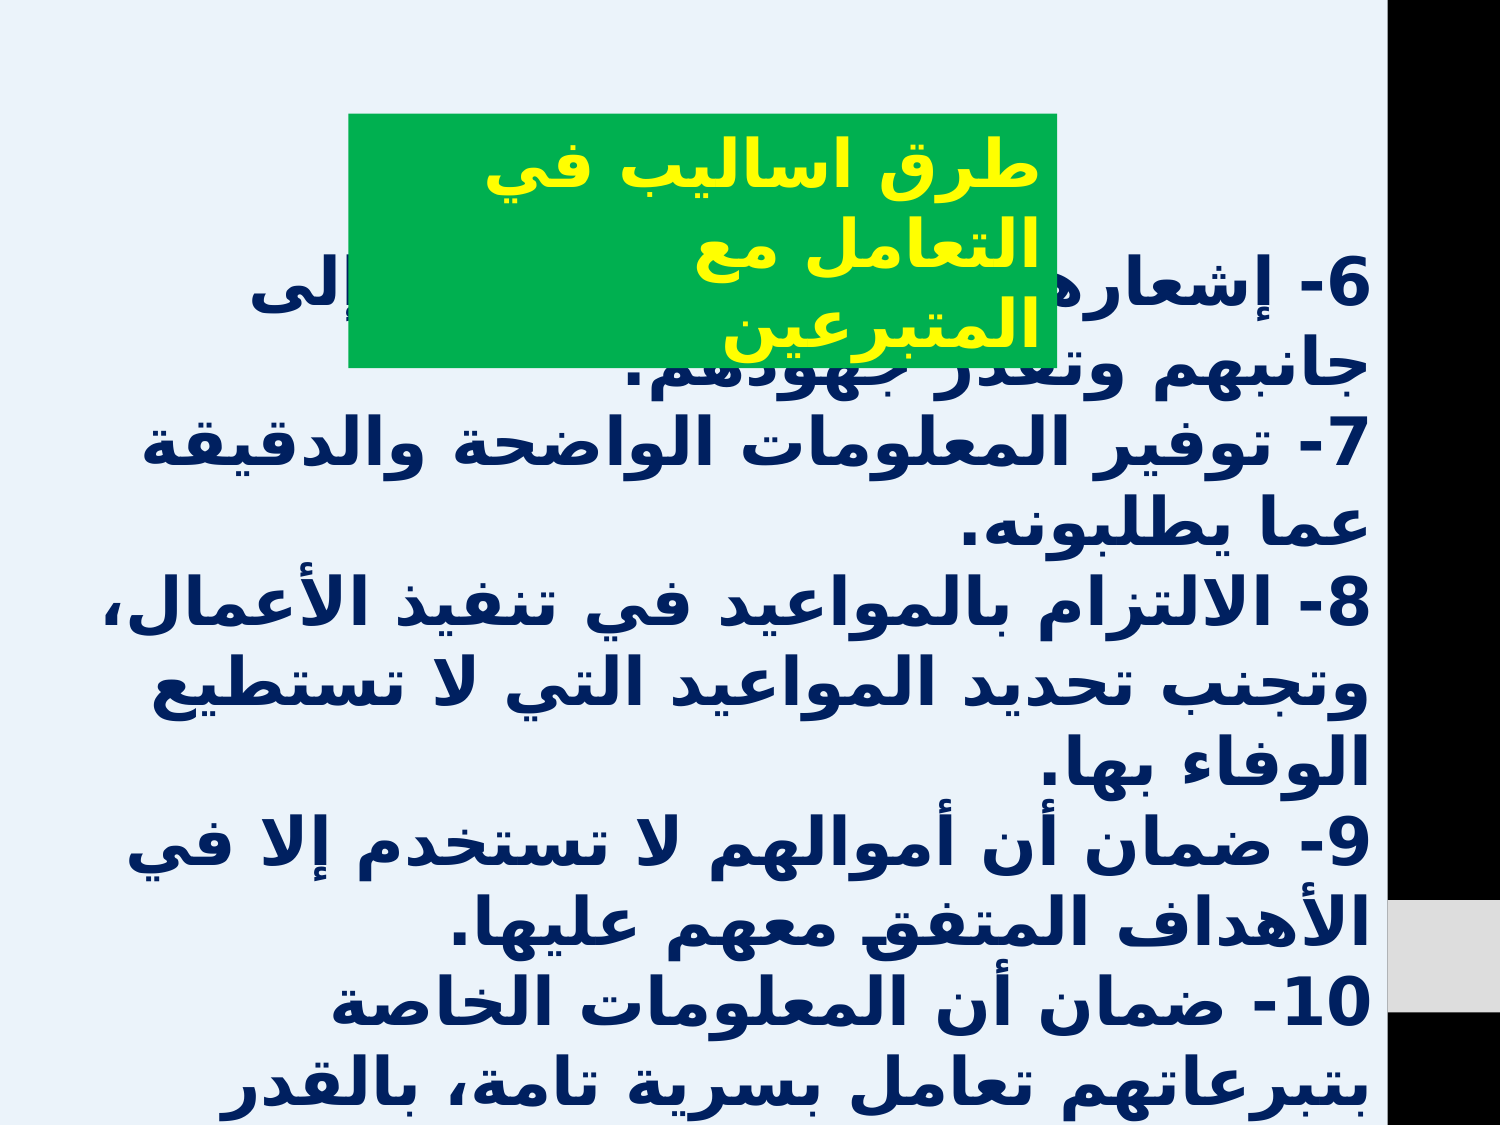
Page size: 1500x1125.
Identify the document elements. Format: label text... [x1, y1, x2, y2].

text_box 6- إشعارهم بأن المنظمة تقف إلى جانبهم وتقدر جهودهم. 7- توفير المعلومات الواضحة والدقيقة عما يطلبونه. 8- الالتزام بالمواعيد في تنفيذ الأعمال، وتجنب تحديد المواعيد التي لا تستطيع الوفاء بها. 9- ضمان أن أموالهم لا تستخدم إلا في الأهداف المتفق معهم عليها. 10- ضمان أن المعلومات الخاصة بتبرعاتهم تعامل بسرية تامة، بالقدر المسموح به قانونا. 11- تجنب تهميشهم من خلال اتباع الشفافية والوضوح في اطلاعهم على تبرعاتهم [0, 231, 1388, 1125]
text_box طرق اساليب في التعامل مع المتبرعين [348, 113, 1058, 369]
